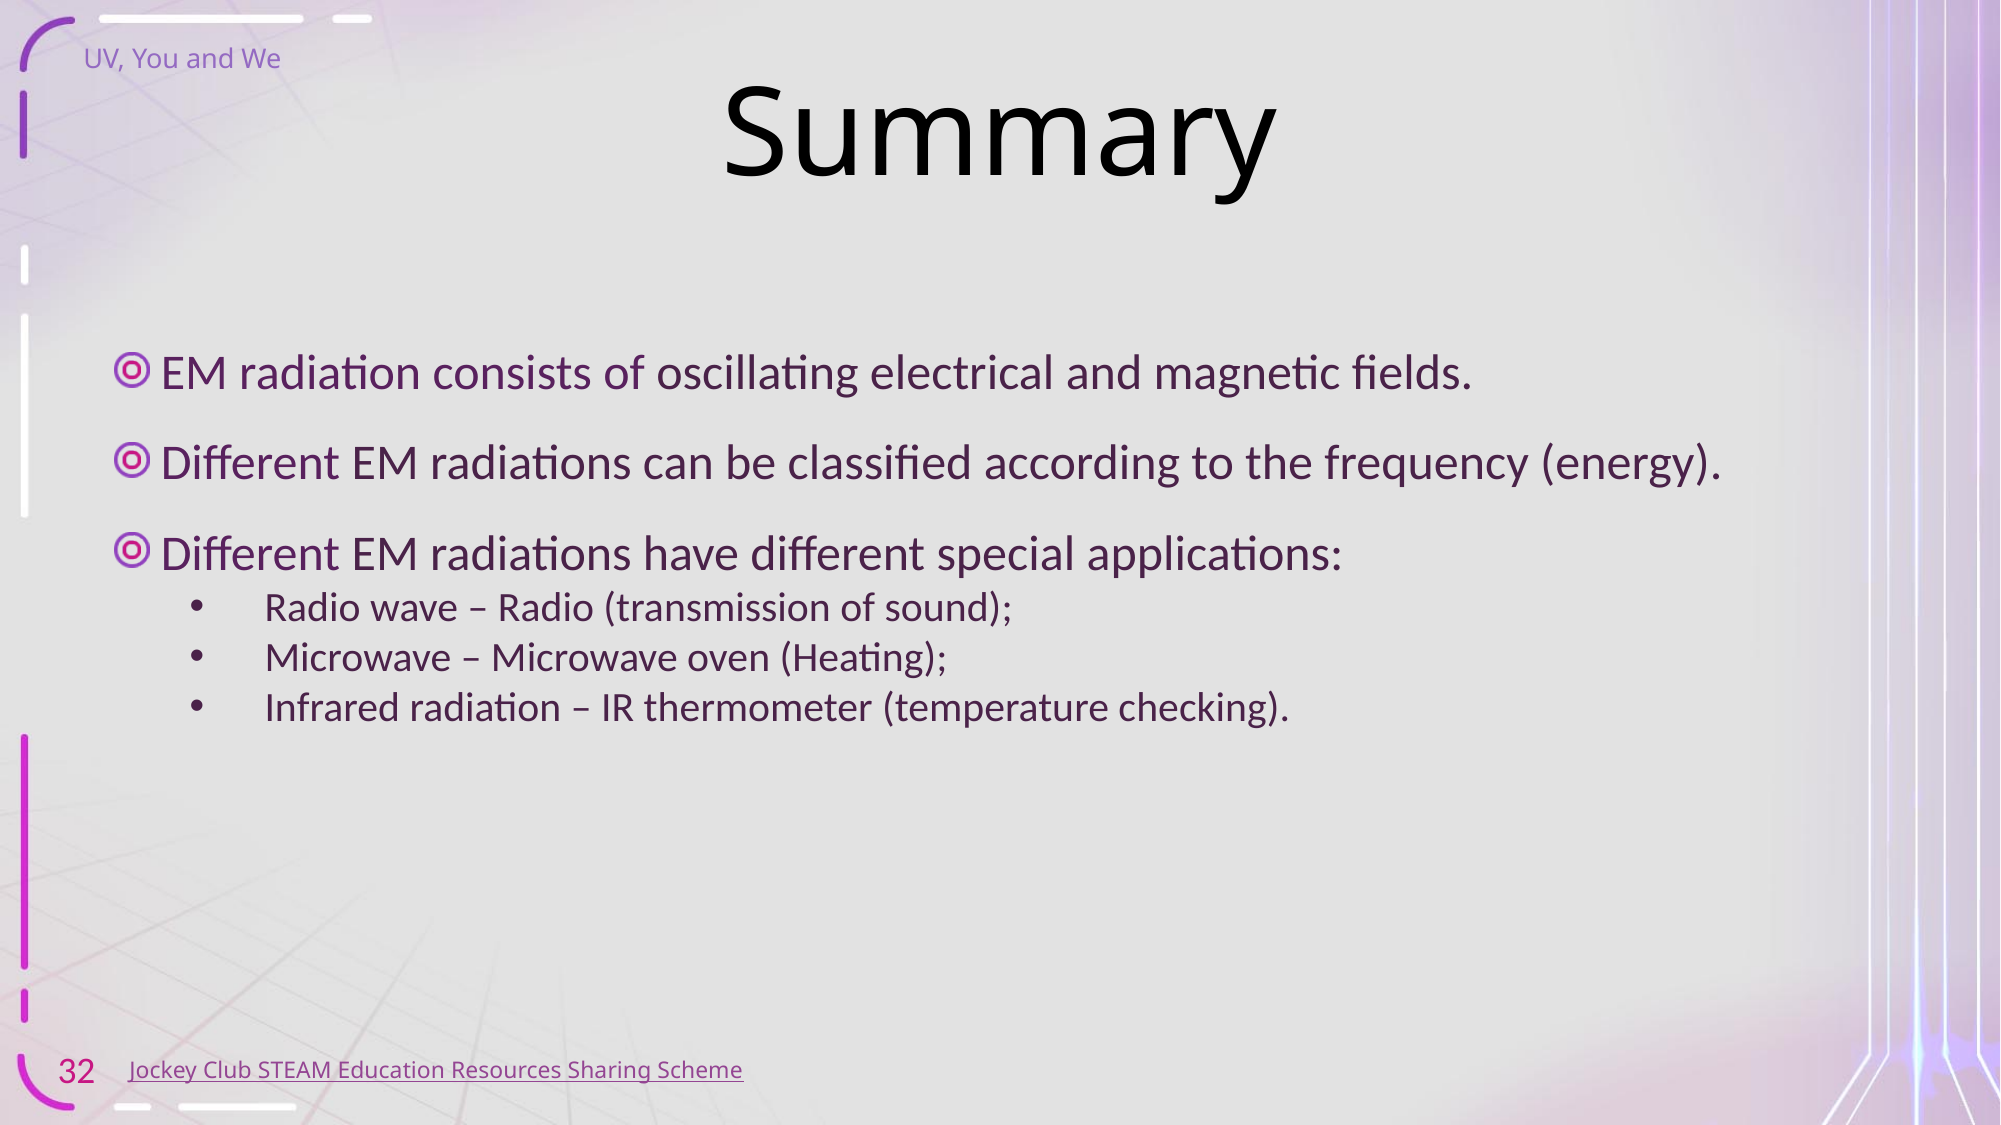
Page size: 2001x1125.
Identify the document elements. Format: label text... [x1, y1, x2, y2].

text_box EM radiation consists of oscillating electrical and magnetic fields. Different EM radiations can be classified according to the frequency (energy). Different EM radiations have different special applications: Radio wave – Radio (transmission of sound); Microwave – Microwave oven (Heating); Infrared radiation – IR thermometer (temperature checking). [99, 232, 1878, 805]
title Summary [99, 45, 1900, 233]
picture [0, 0, 2001, 1125]
